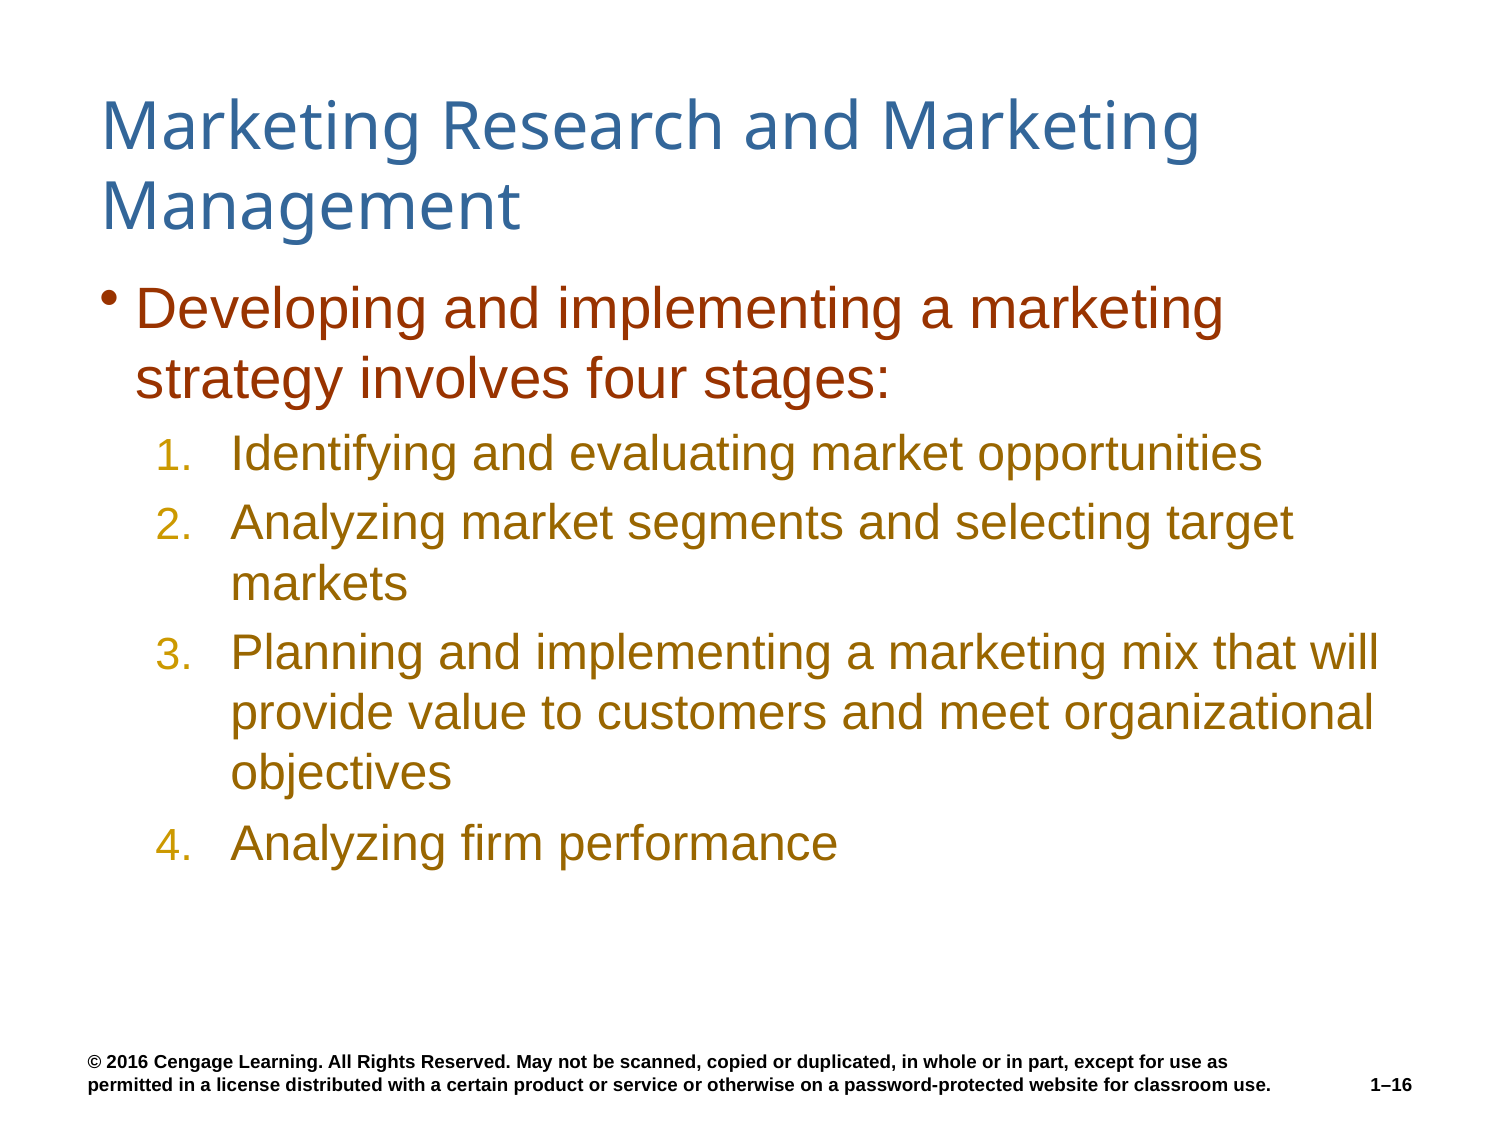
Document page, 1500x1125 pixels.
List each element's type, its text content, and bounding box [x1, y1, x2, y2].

footer © 2016 Cengage Learning. All Rights Reserved. May not be scanned, copied or duplicated, in whole or in part, except for use as permitted in a license distributed with a certain product or service or otherwise on a password-protected website for classroom use. [87, 1057, 1050, 1103]
slide_number 1–16 [1050, 1042, 1413, 1103]
title Marketing Research and Marketing Management [85, 75, 1411, 171]
list Developing and implementing a marketing strategy involves four stages: Identifying and evaluating market opportunities Analyzing market segments and selecting target markets Planning and implementing a marketing mix that will provide value to customers and meet organizational objectives Analyzing firm performance [84, 262, 1414, 1013]
